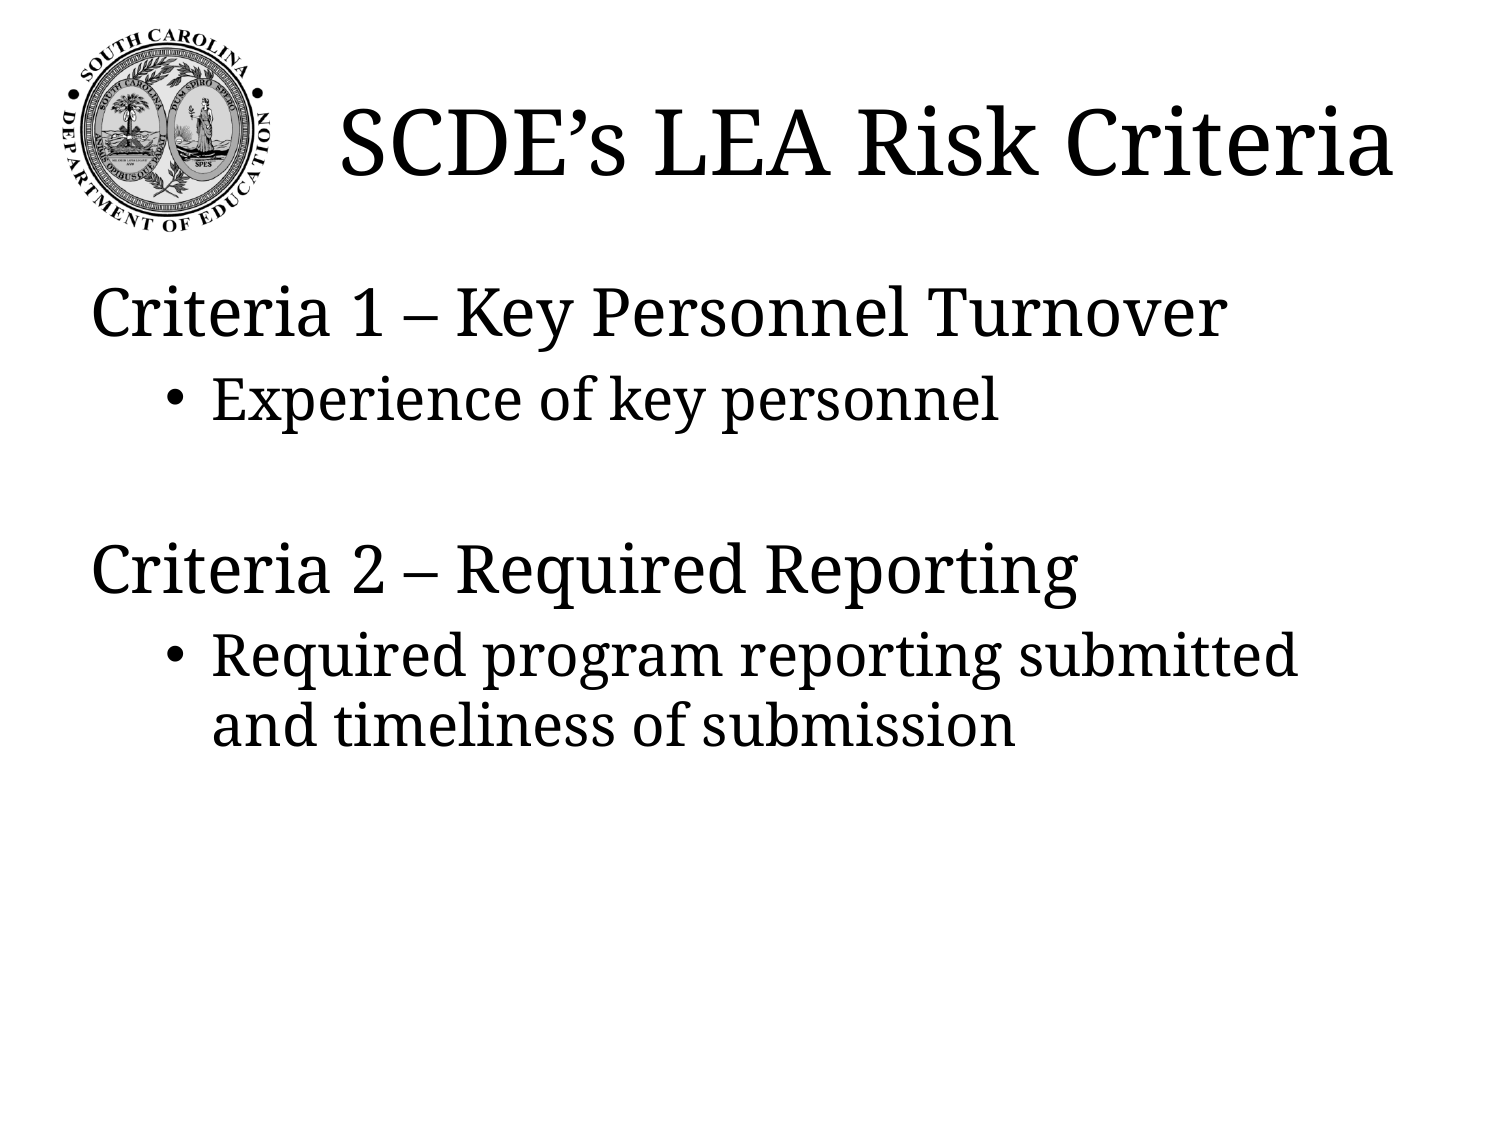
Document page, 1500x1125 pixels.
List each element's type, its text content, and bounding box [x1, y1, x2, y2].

picture [50, 24, 280, 238]
title SCDE’s LEA Risk Criteria [312, 45, 1425, 233]
list Criteria 1 – Key Personnel Turnover Experience of key personnel Criteria 2 – Required Reporting Required program reporting submitted and timeliness of submission [75, 262, 1425, 1005]
